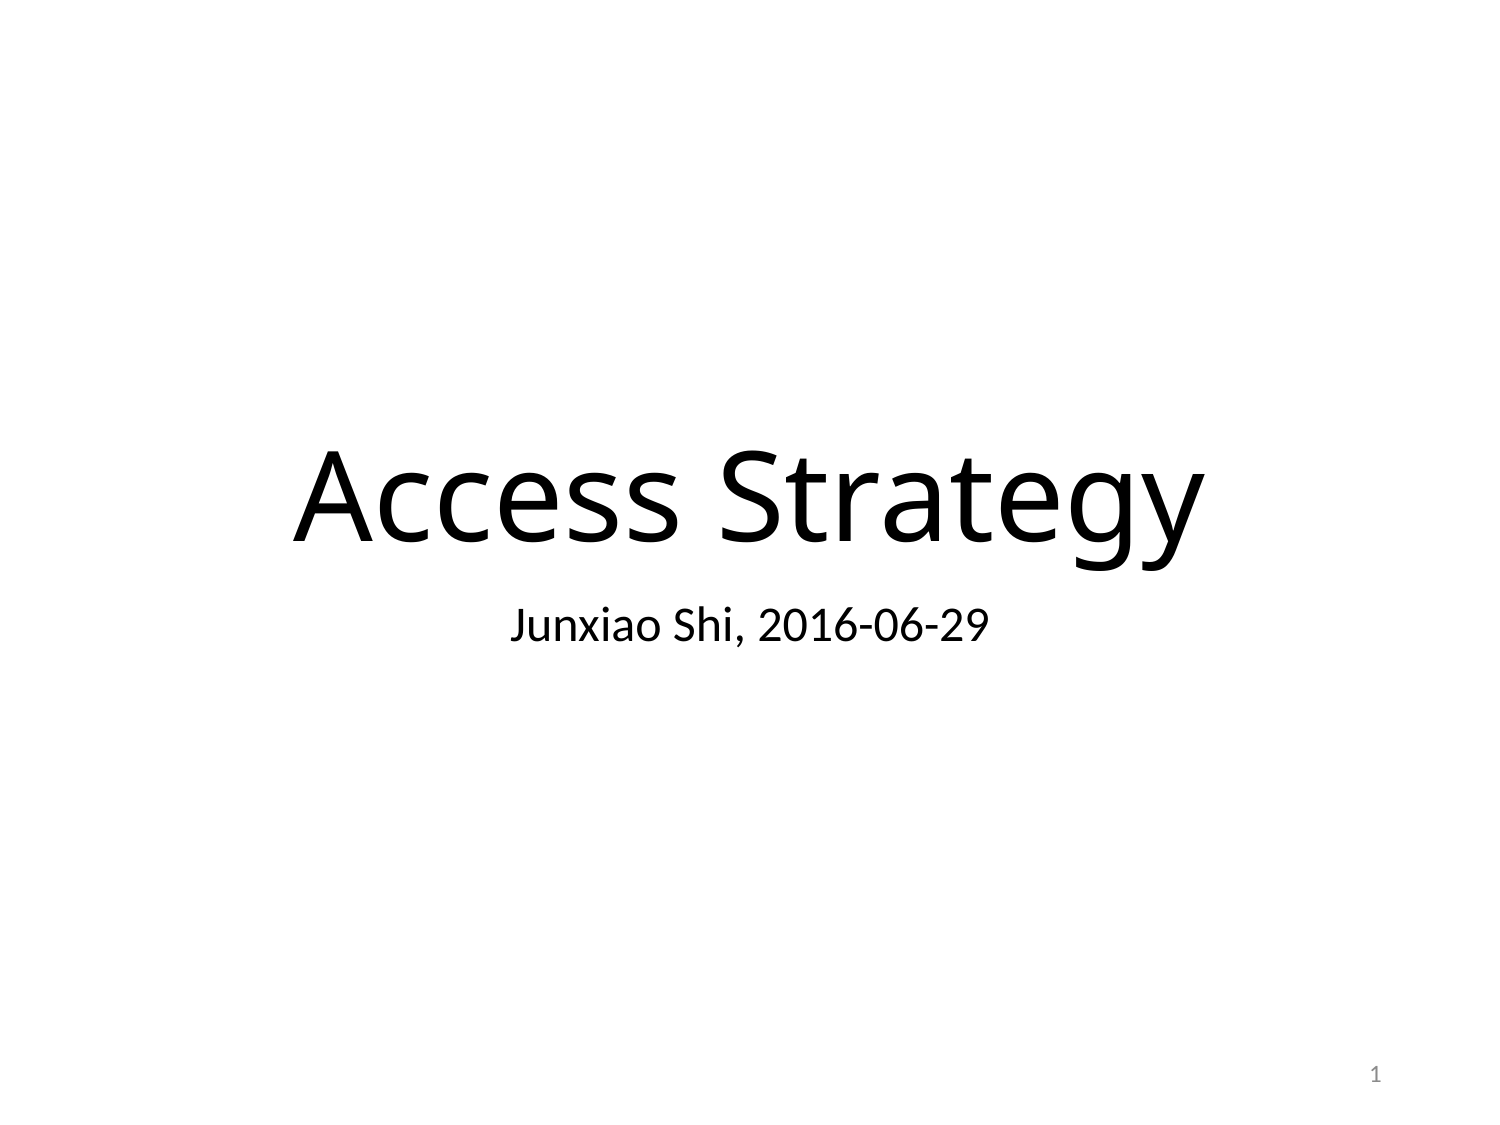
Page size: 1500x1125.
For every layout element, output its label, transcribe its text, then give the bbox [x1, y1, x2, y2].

slide_number 1 [1059, 1042, 1397, 1103]
title Access Strategy [187, 184, 1313, 576]
subtitle Junxiao Shi, 2016-06-29 [187, 590, 1313, 863]
